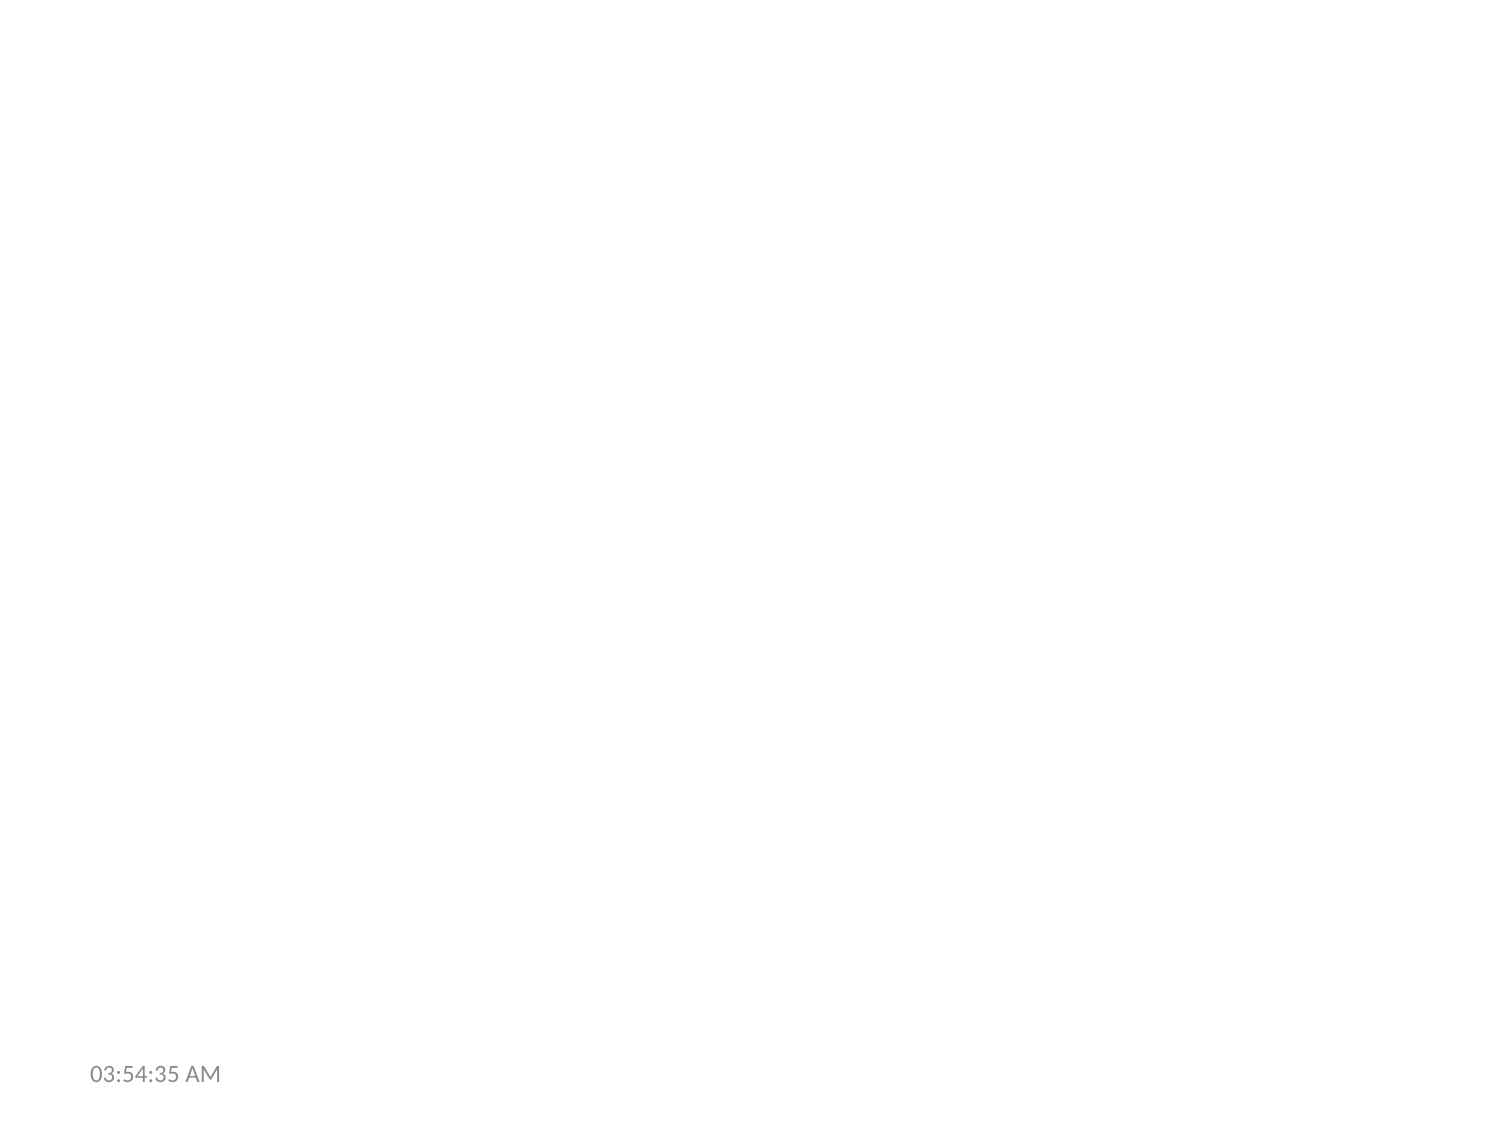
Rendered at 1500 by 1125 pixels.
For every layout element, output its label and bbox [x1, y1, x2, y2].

slide_number [75, 1042, 425, 1103]
